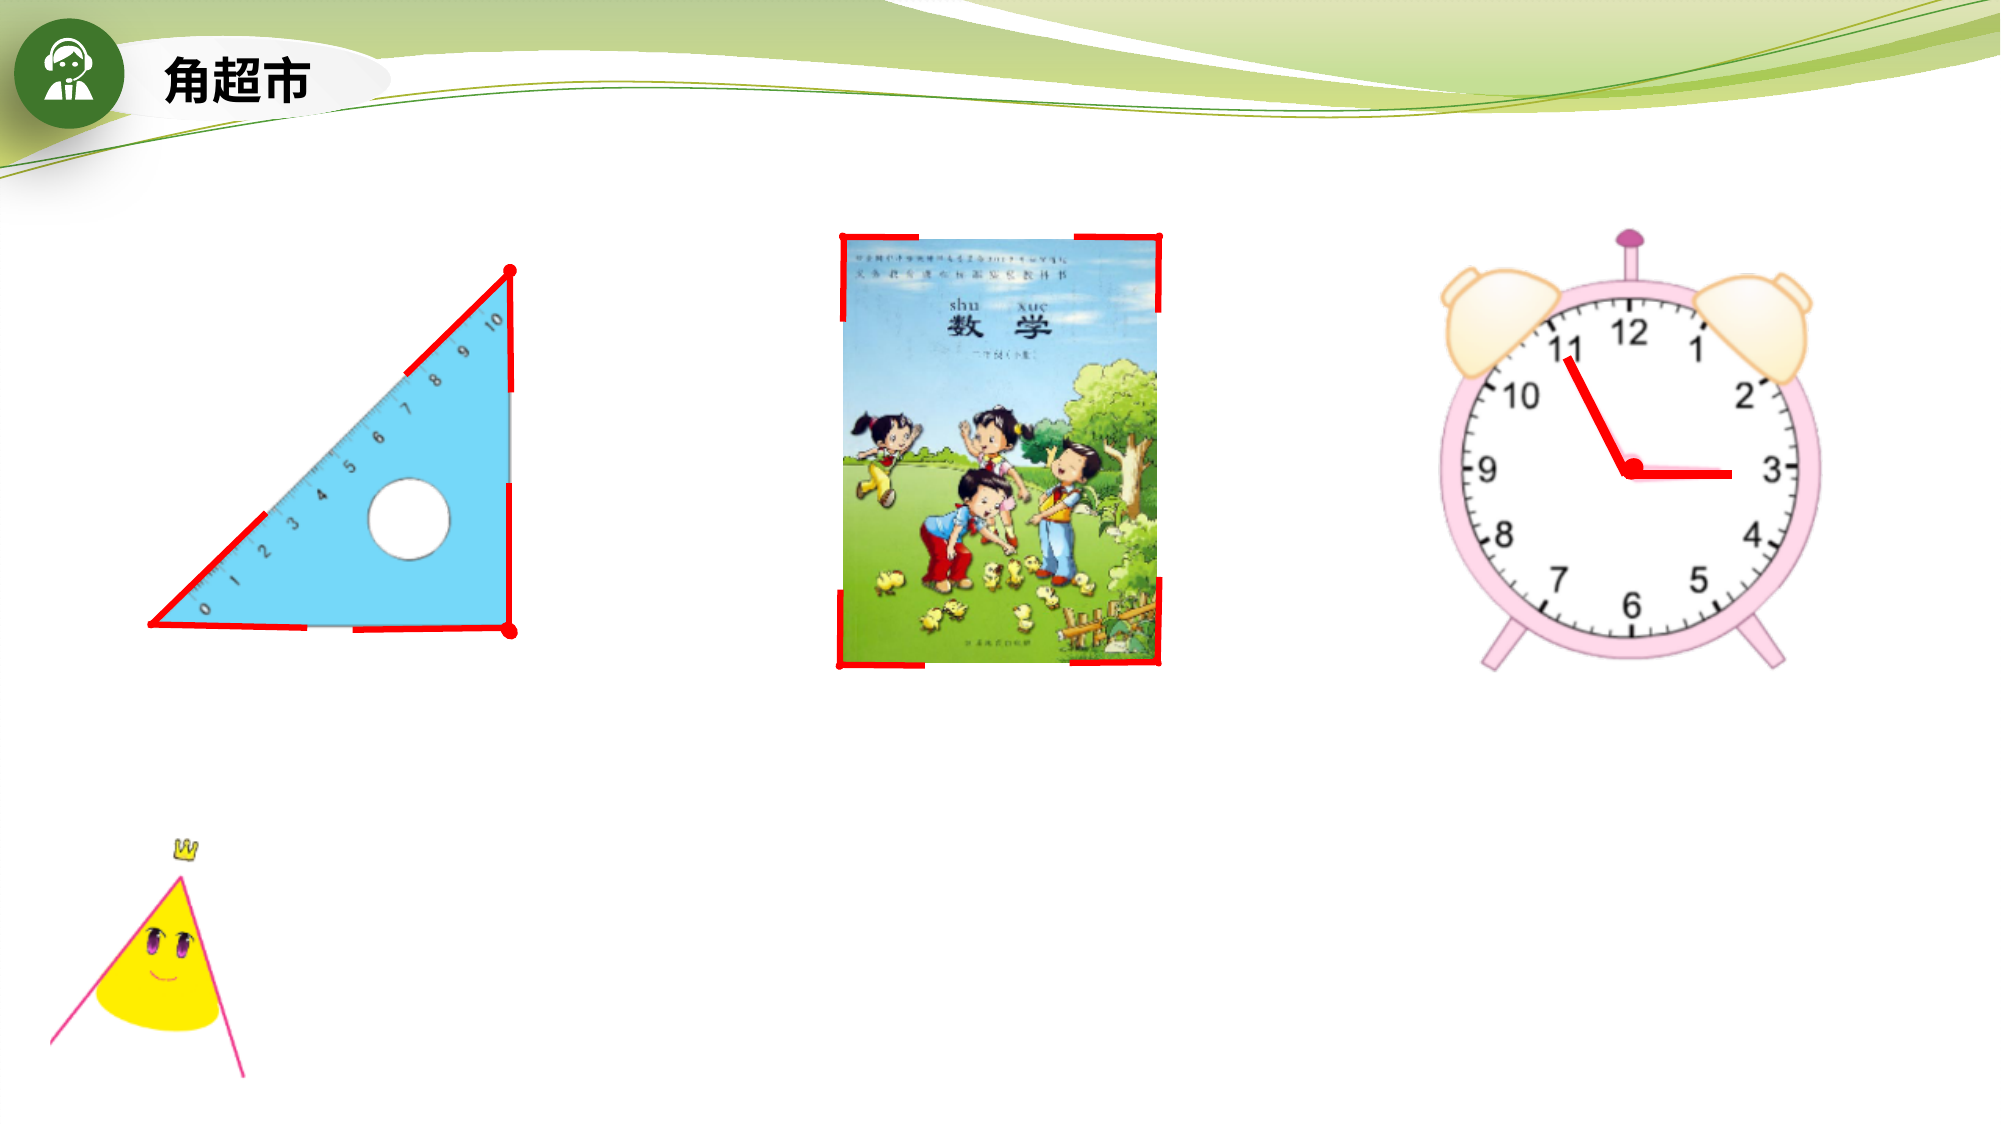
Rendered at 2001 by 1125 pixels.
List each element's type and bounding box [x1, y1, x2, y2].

picture [147, 265, 519, 637]
text_box [352, 483, 517, 640]
text_box [405, 264, 517, 393]
text_box [834, 237, 924, 317]
text_box [1073, 233, 1163, 313]
text_box [44, 87, 50, 100]
text_box [147, 512, 308, 628]
text_box [835, 589, 925, 669]
picture [843, 239, 1157, 663]
text_box [44, 53, 50, 71]
text_box [50, 35, 396, 121]
text_box [1069, 576, 1161, 667]
picture [50, 837, 260, 1097]
text_box [13, 17, 111, 130]
picture [1431, 222, 1834, 680]
text_box [1566, 357, 1733, 479]
